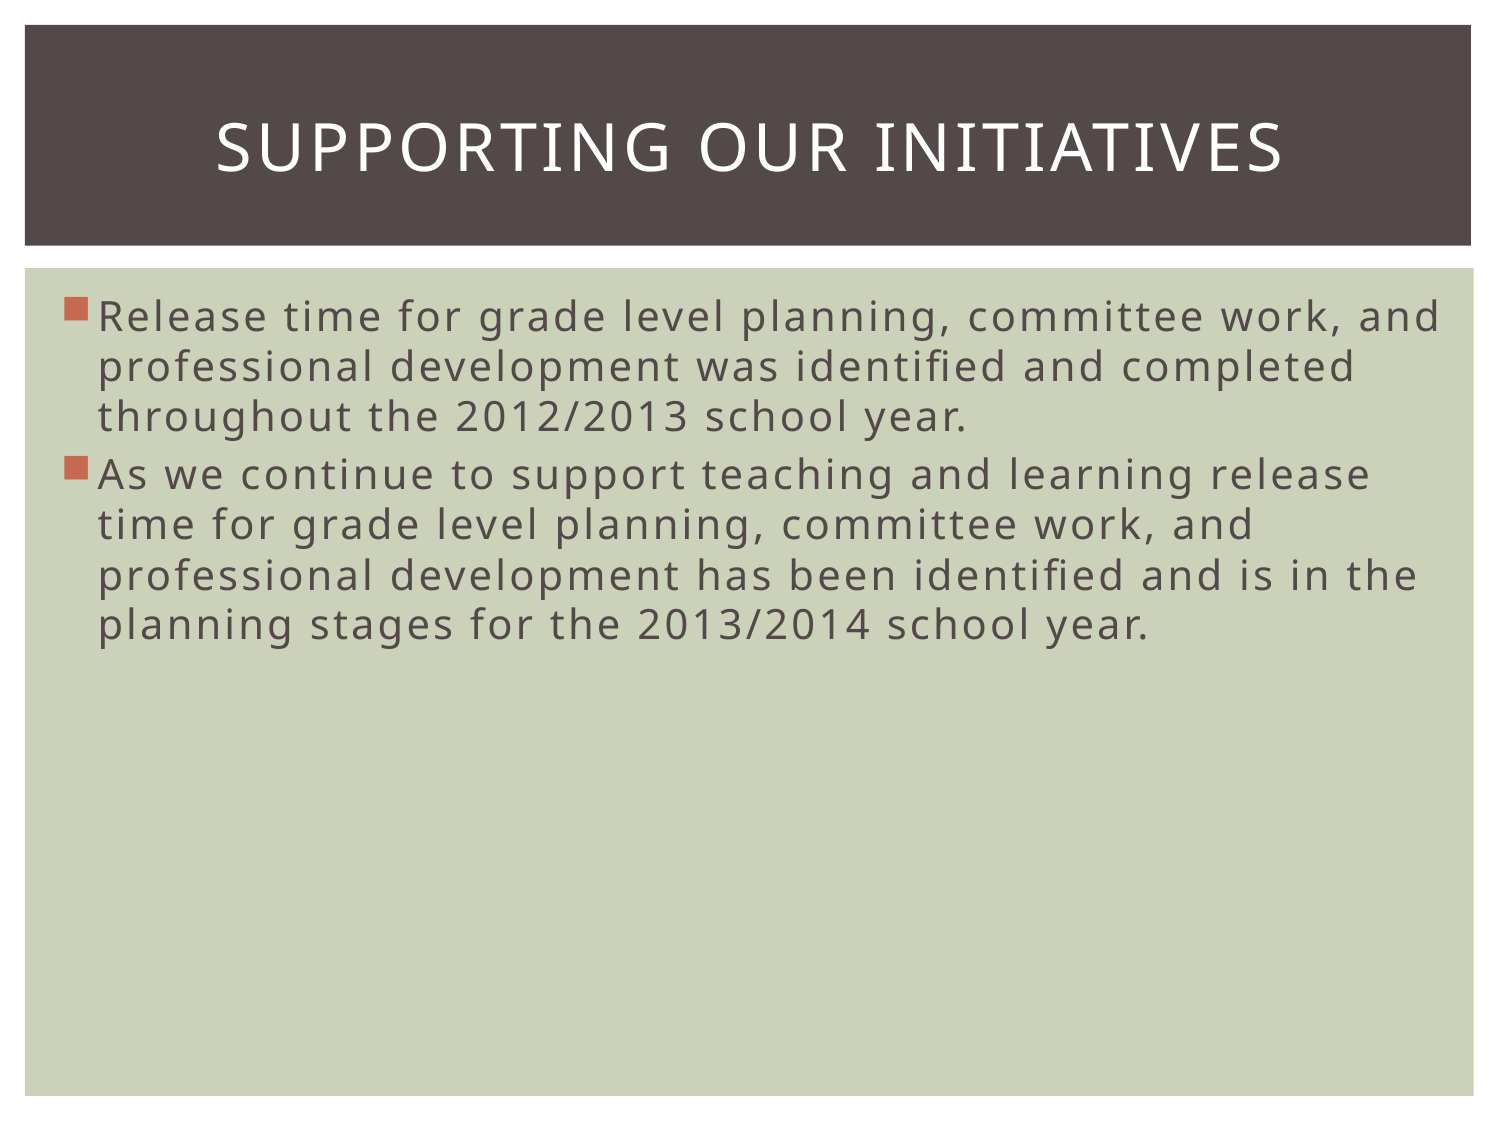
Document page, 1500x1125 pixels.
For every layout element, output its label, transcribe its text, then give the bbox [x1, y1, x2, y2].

list Release time for grade level planning, committee work, and professional development was identified and completed throughout the 2012/2013 school year. As we continue to support teaching and learning release time for grade level planning, committee work, and professional development has been identified and is in the planning stages for the 2013/2014 school year. [37, 281, 1463, 1075]
title Supporting our initiatives [62, 58, 1438, 232]
